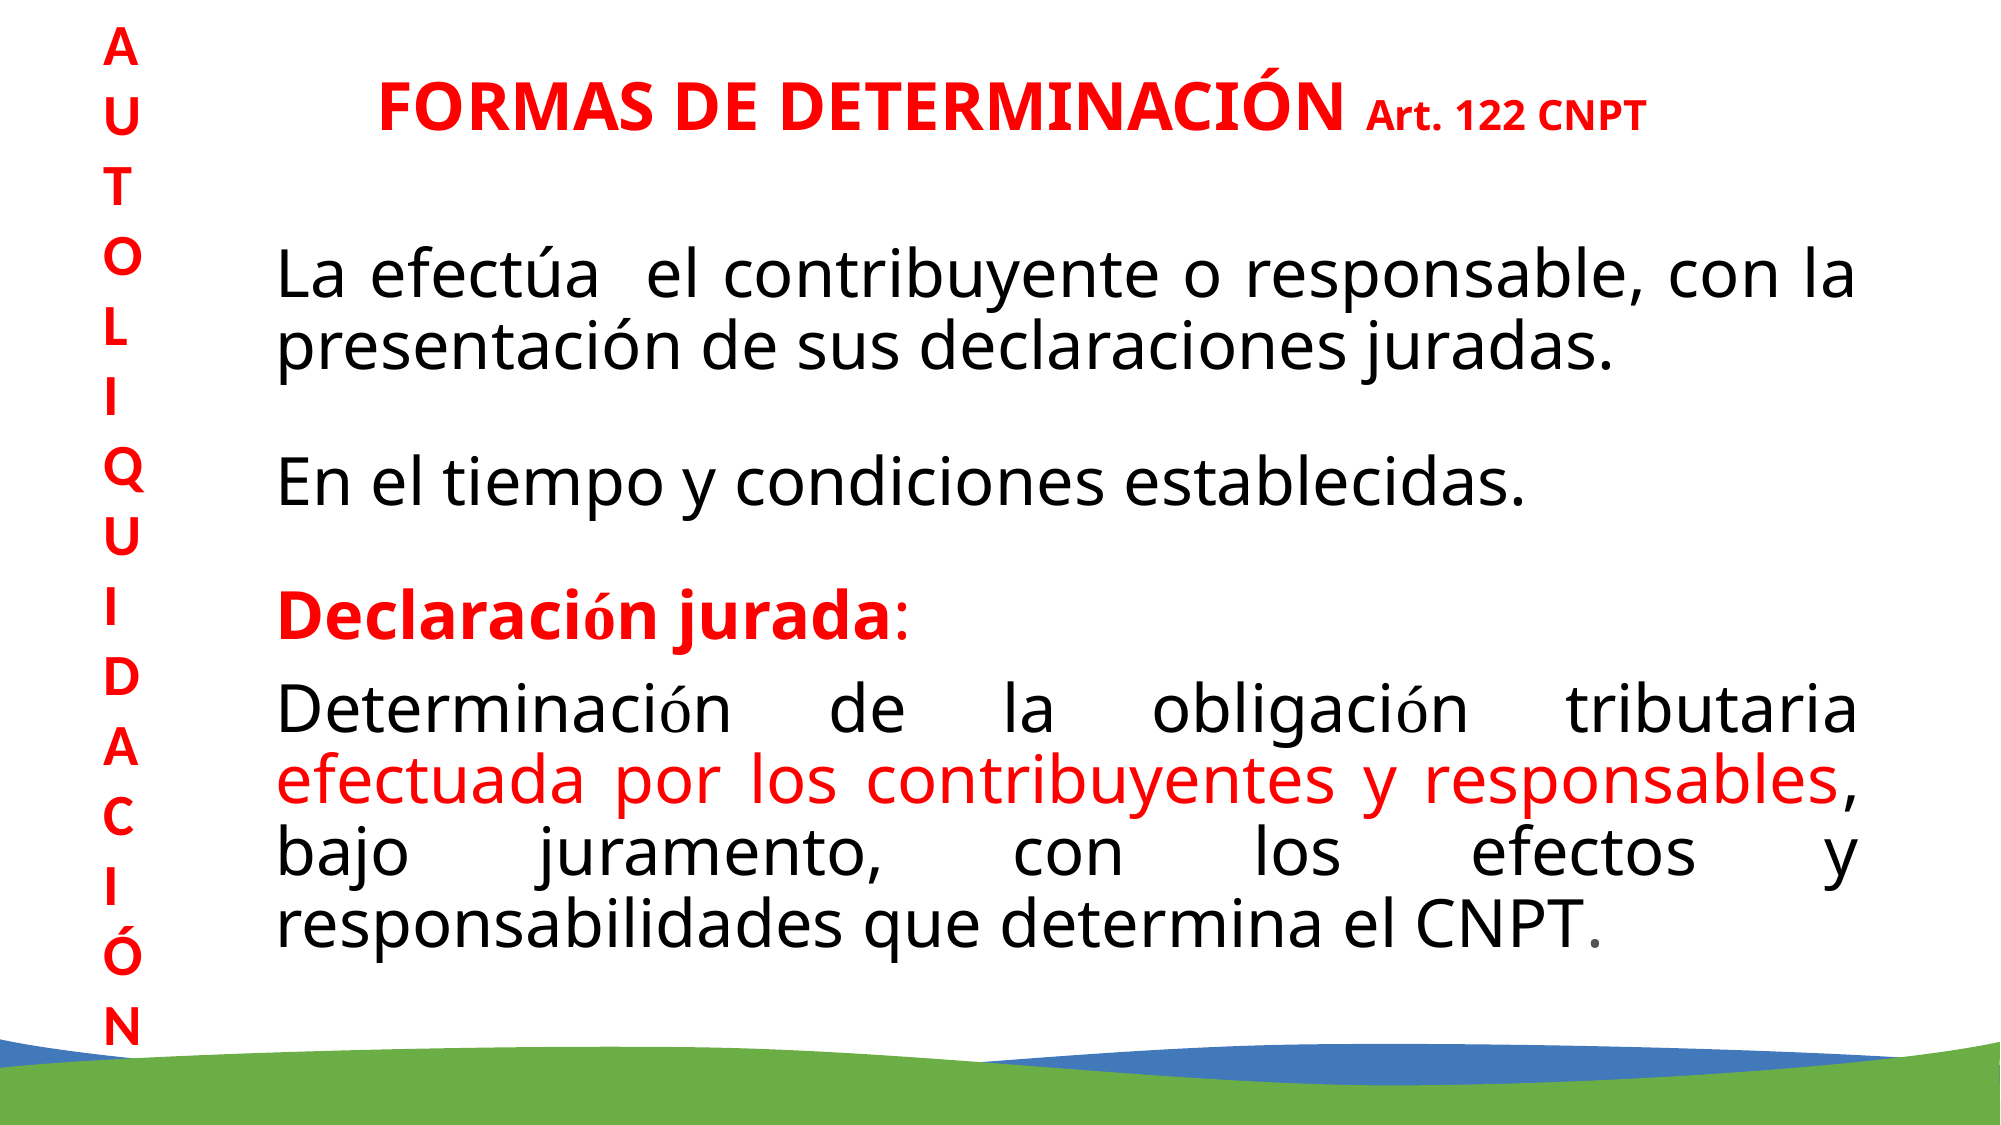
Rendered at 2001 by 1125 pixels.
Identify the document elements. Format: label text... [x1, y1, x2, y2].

title FORMAS DE DETERMINACIÓN Art. 122 CNPT [361, 49, 1676, 191]
text_box La efectúa el contribuyente o responsable, con la presentación de sus declaraciones juradas. En el tiempo y condiciones establecidas. Declaración jurada: Determinación de la obligación tributaria efectuada por los contribuyentes y responsables, bajo juramento, con los efectos y responsabilidades que determina el CNPT. [260, 191, 1875, 977]
text_box A U T O L I Q U I D A C I Ó N [88, 0, 162, 1065]
